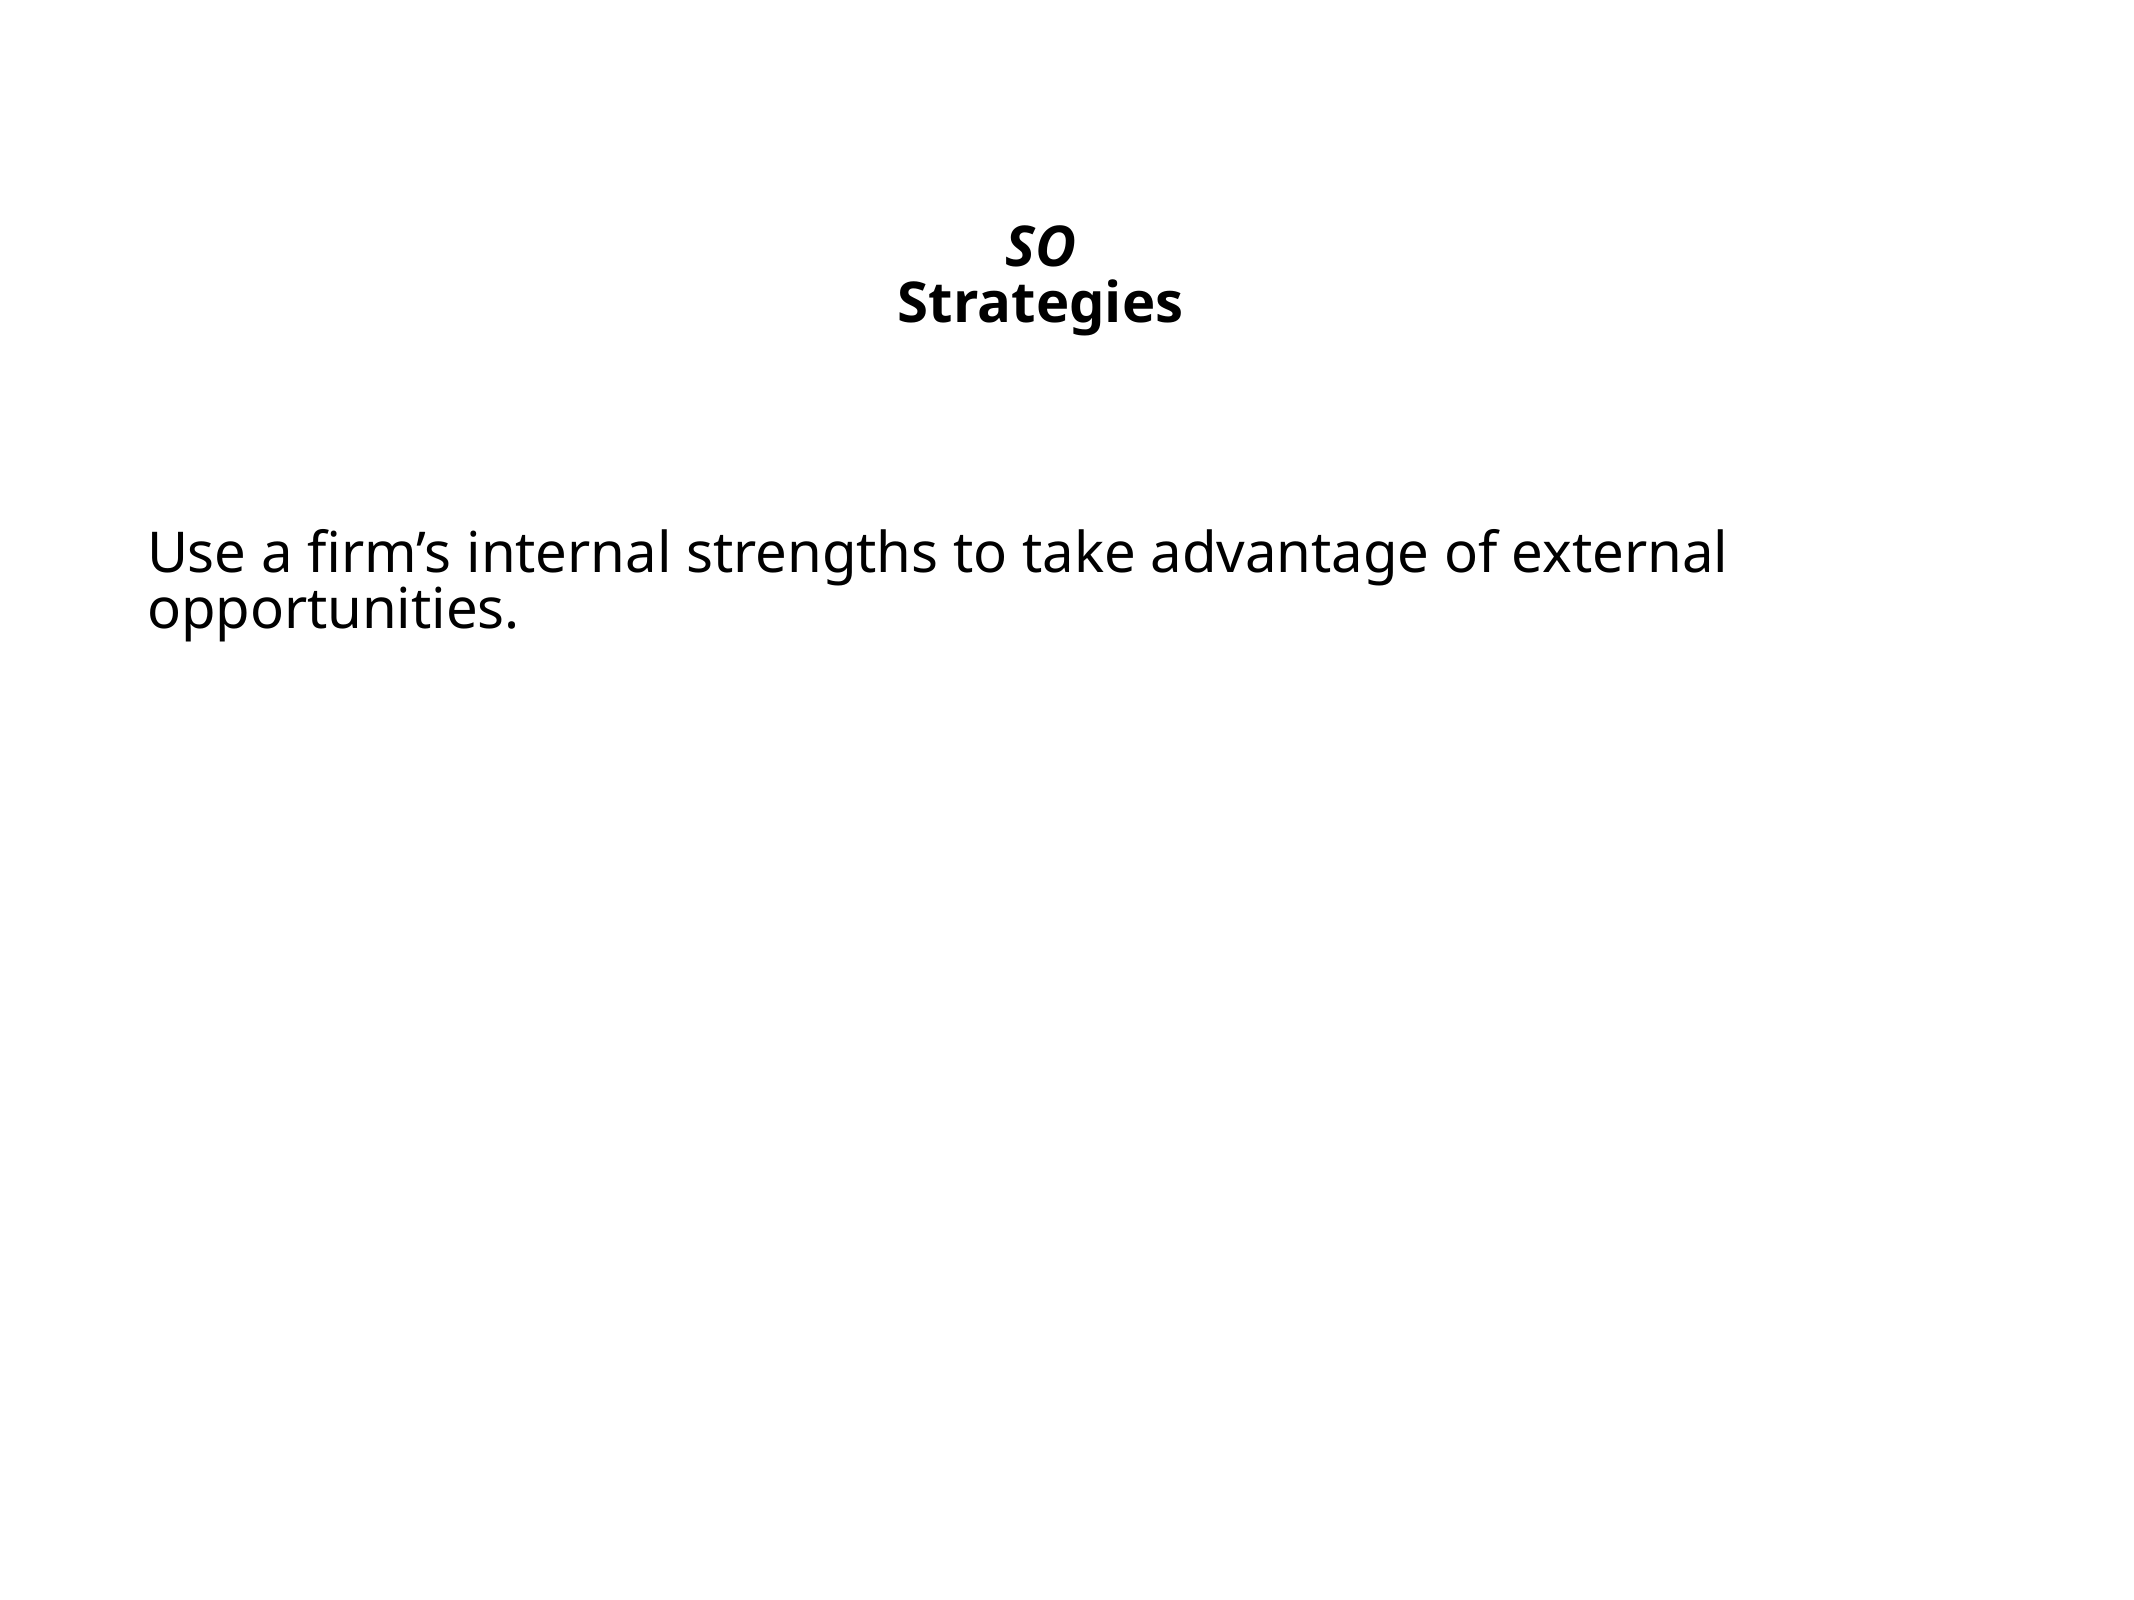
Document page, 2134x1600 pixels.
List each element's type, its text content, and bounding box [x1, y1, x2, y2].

text_box Use a firm’s internal strengths to take advantage of external opportunities. [147, 527, 1935, 640]
title SO Strategies [59, 220, 2022, 491]
